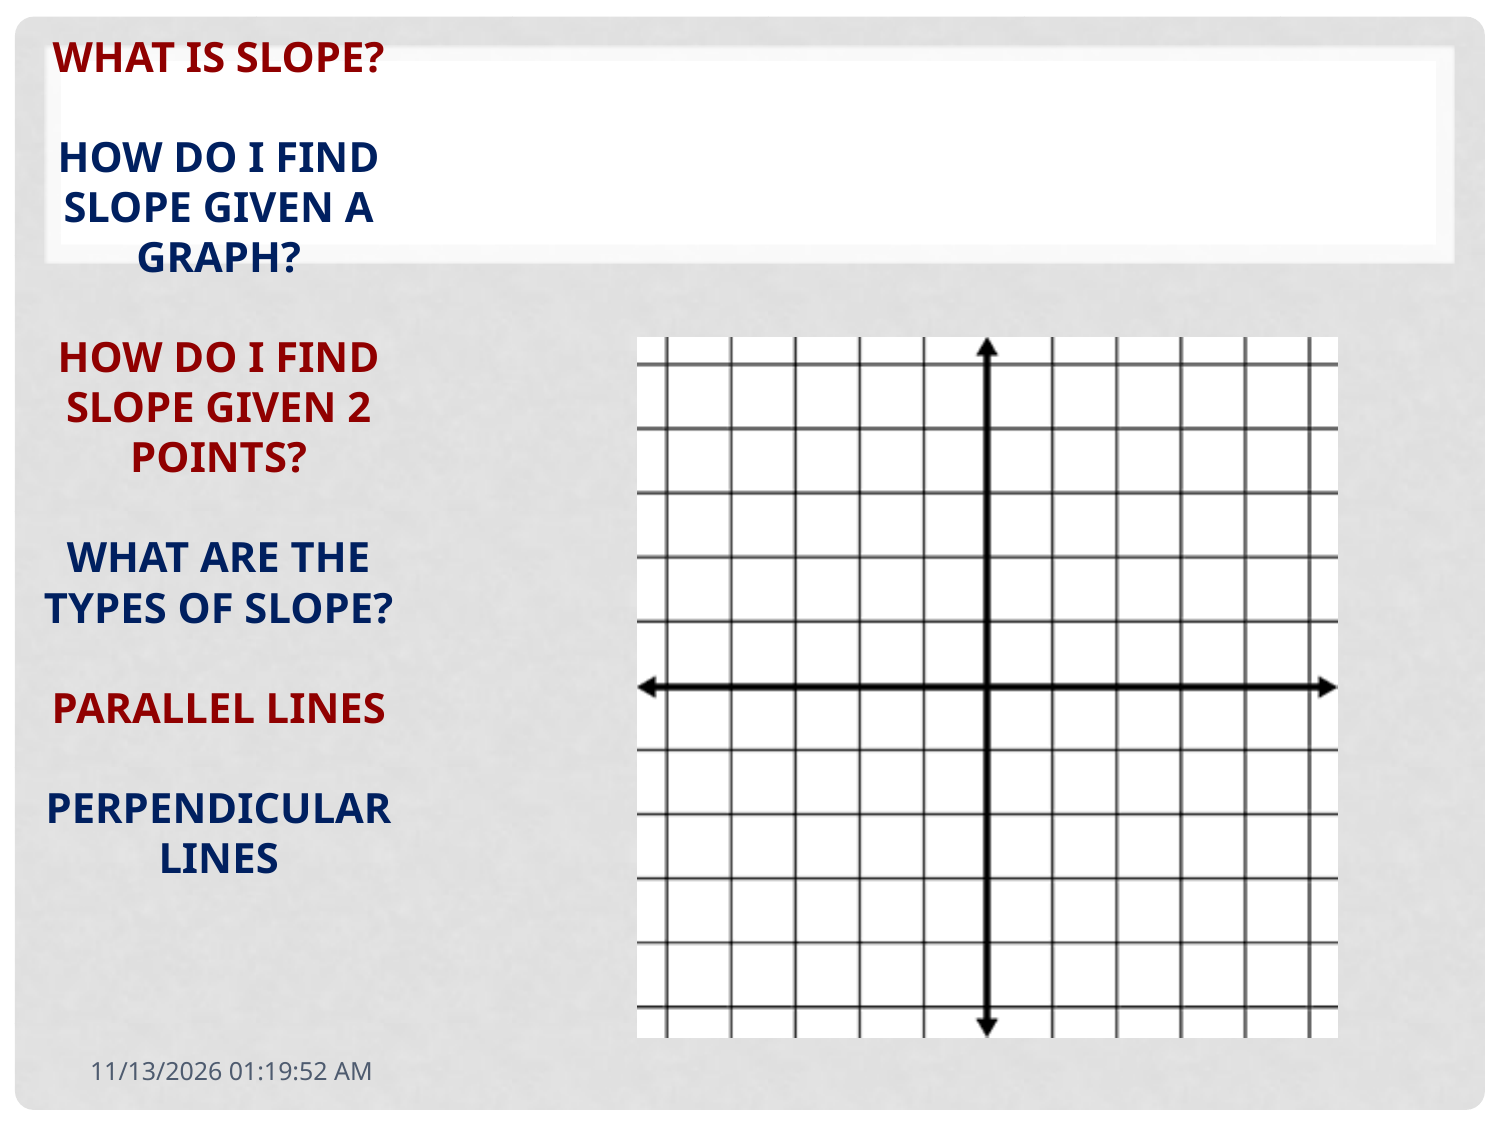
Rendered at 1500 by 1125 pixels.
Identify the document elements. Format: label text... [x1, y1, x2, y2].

title WHAT IS SLOPE? HOW DO I FIND SLOPE GIVEN A GRAPH? HOW DO I FIND SLOPE GIVEN 2 POINTS? WHAT ARE THE TYPES OF SLOPE? PARALLEL LINES PERPENDICULAR LINES [0, 0, 438, 1013]
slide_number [75, 1042, 425, 1103]
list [637, 337, 1338, 1038]
